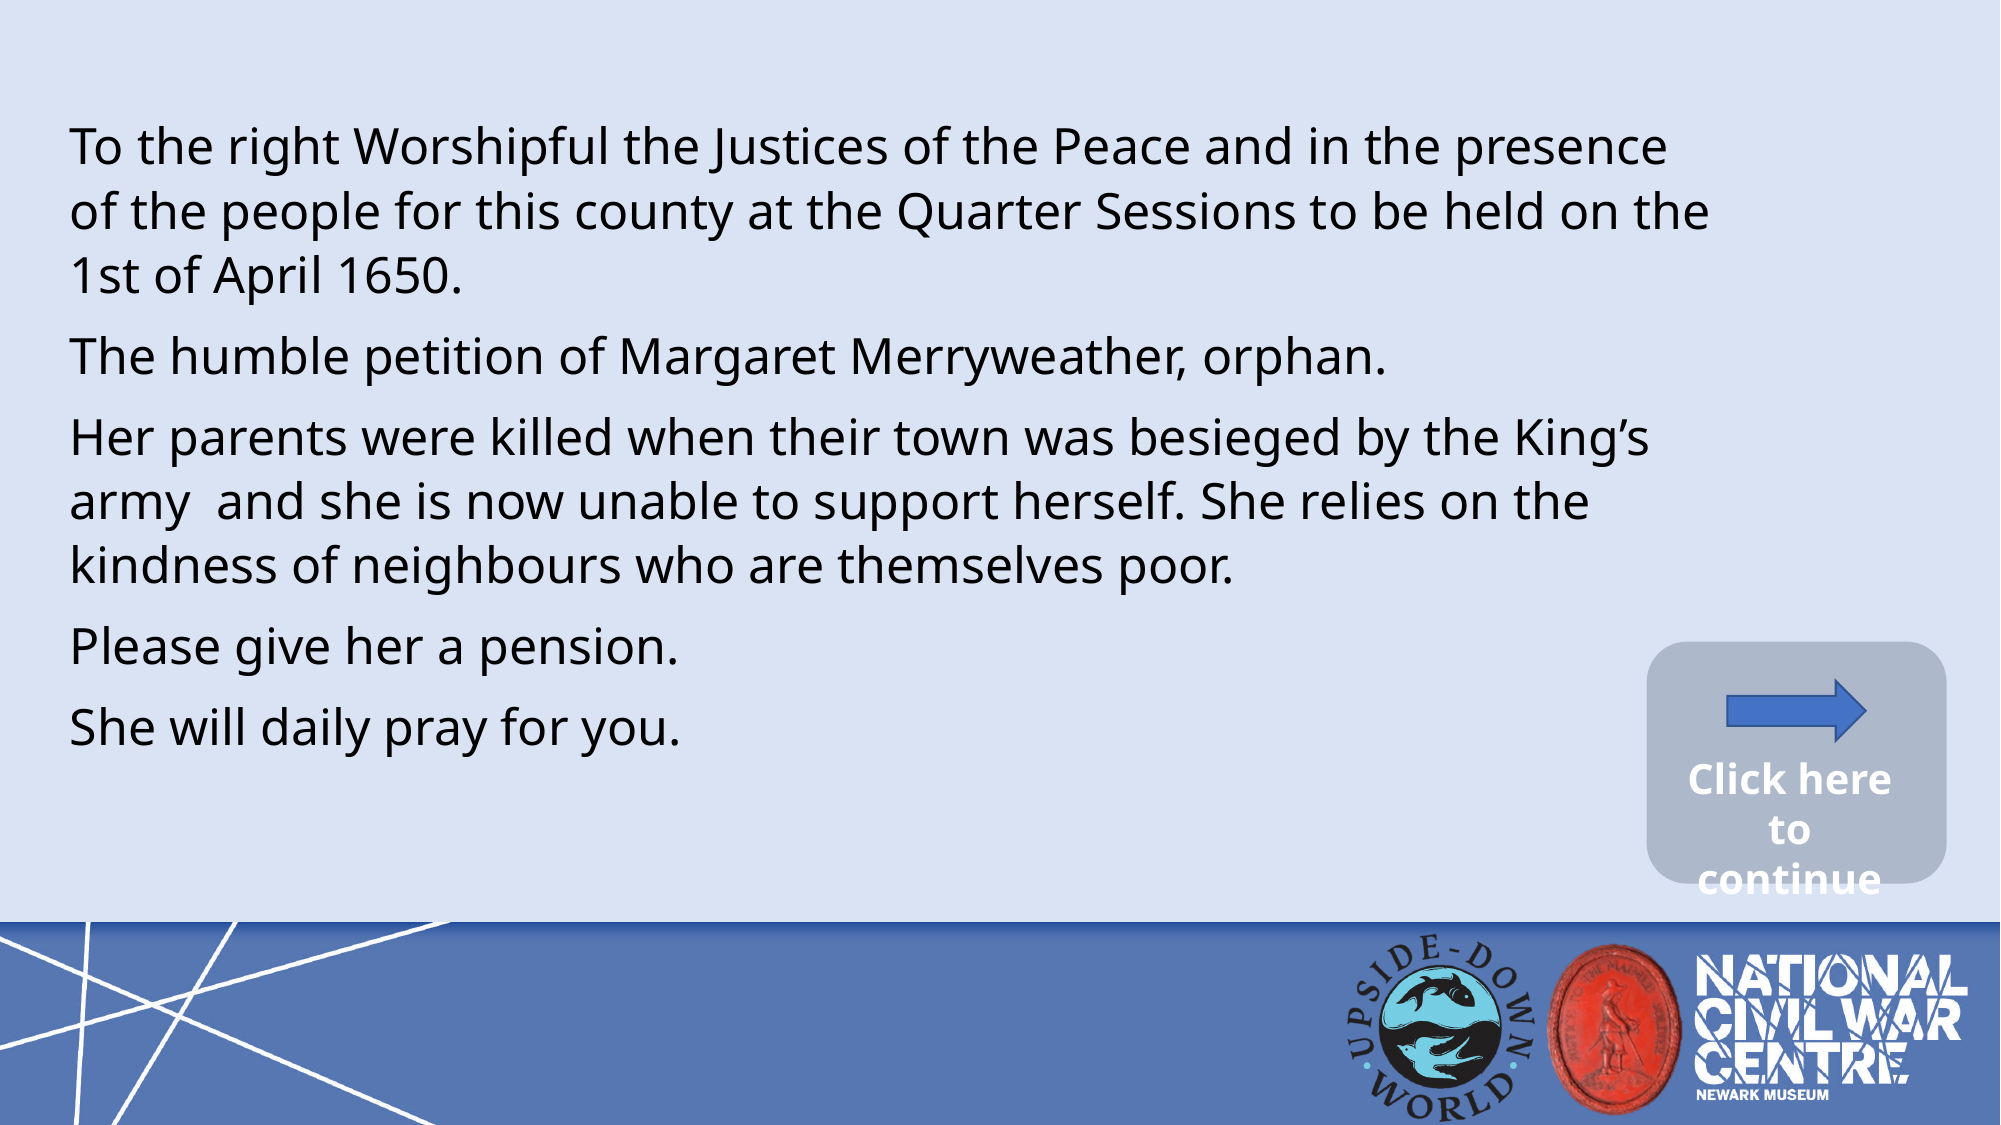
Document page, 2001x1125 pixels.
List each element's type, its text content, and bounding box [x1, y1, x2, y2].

picture [0, 922, 2000, 1125]
text_box [1646, 608, 1988, 922]
text_box To the right Worshipful the Justices of the Peace and in the presence of the people for this county at the Quarter Sessions to be held on the 1st of April 1650. The humble petition of Margaret Merryweather, orphan. Her parents were killed when their town was besieged by the King’s army and she is now unable to support herself. She relies on the kindness of neighbours who are themselves poor. Please give her a pension. She will daily pray for you. [54, 38, 1728, 763]
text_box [1646, 641, 1947, 884]
